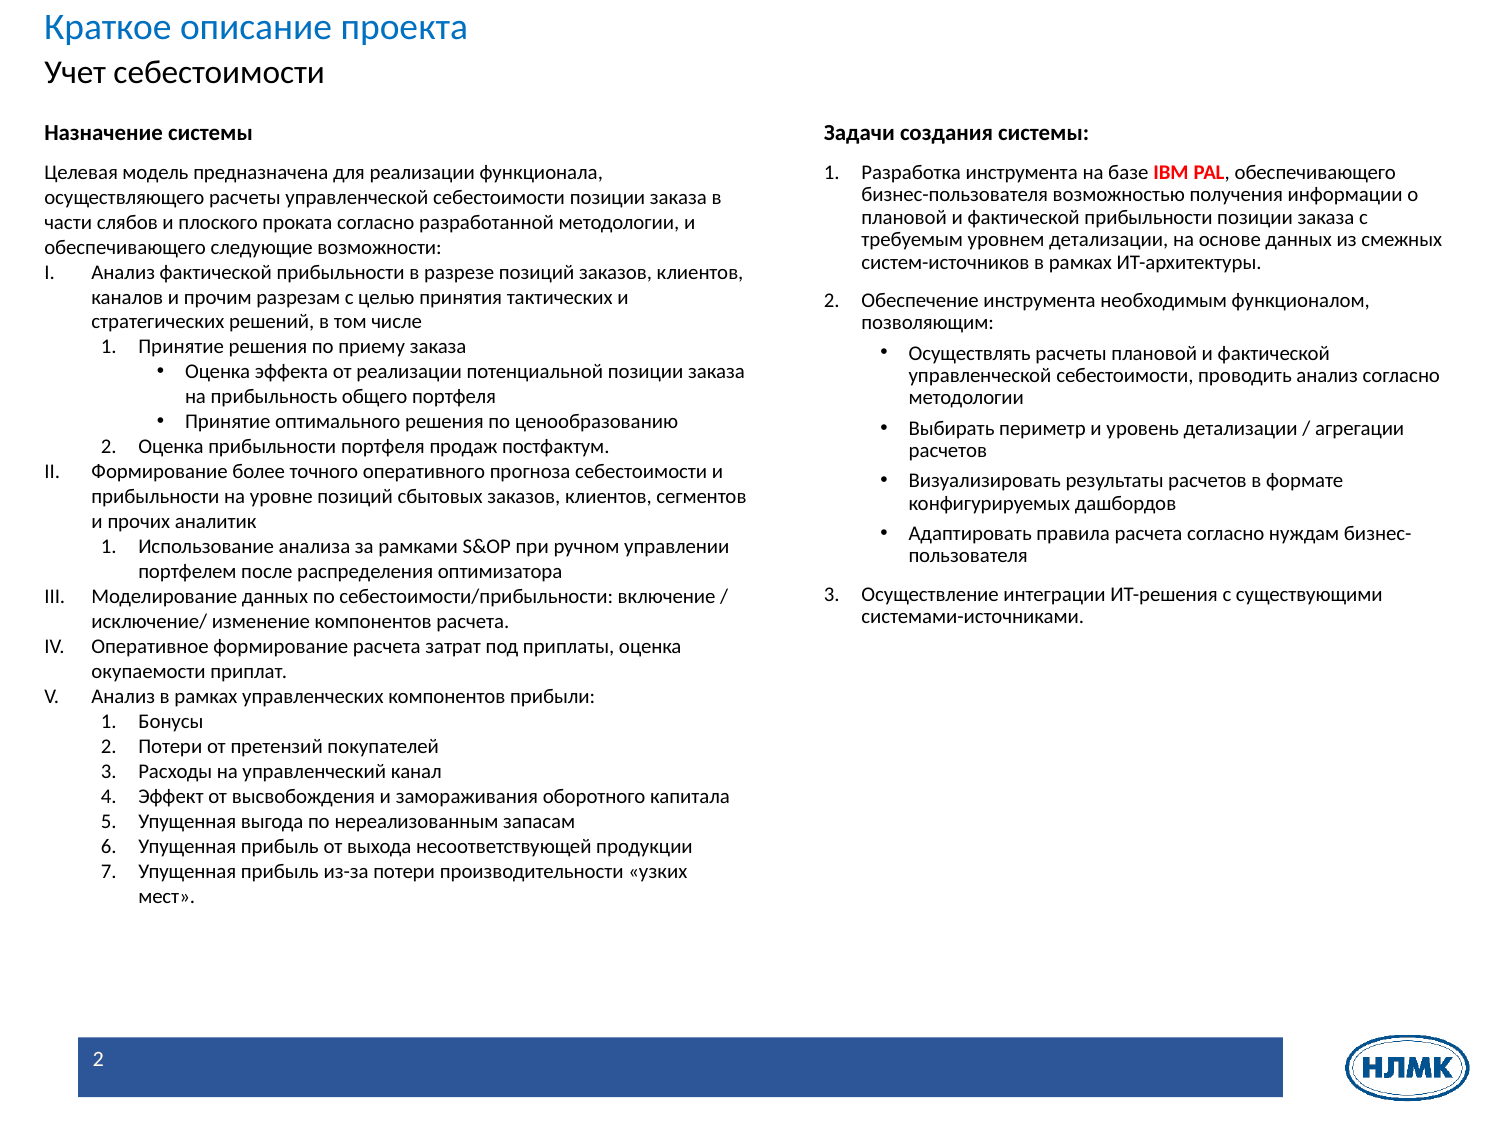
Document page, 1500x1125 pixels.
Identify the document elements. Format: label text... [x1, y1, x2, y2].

list Назначение системы Целевая модель предназначена для реализации функционала, осуществляющего расчеты управленческой себестоимости позиции заказа в части слябов и плоского проката согласно разработанной методологии, и обеспечивающего следующие возможности: Анализ фактической прибыльности в разрезе позиций заказов, клиентов, каналов и прочим разрезам с целью принятия тактических и стратегических решений, в том числе Принятие решения по приему заказа Оценка эффекта от реализации потенциальной позиции заказа на прибыльность общего портфеля Принятие оптимального решения по ценообразованию Оценка прибыльности портфеля продаж постфактум. Формирование более точного оперативного прогноза себестоимости и прибыльности на уровне позиций сбытовых заказов, клиентов, сегментов и прочих аналитик Использование анализа за рамками S&OP при ручном управлении портфелем после распределения оптимизатора Моделирование данных по себестоимости/прибыльности: включение / исключение/ изменение компонентов расчета. Оперативное формирование расчета затрат под приплаты, оценка окупаемости приплат. Анализ в рамках управленческих компонентов прибыли: Бонусы Потери от претензий покупателей Расходы на управленческий канал Эффект от высвобождения и замораживания оборотного капитала Упущенная выгода по нереализованным запасам Упущенная прибыль от выхода несоответствующей продукции Упущенная прибыль из-за потери производительности «узких мест». [29, 113, 762, 811]
text_box Краткое описание проекта [29, 0, 1500, 102]
text_box Учет себестоимости [29, 42, 1424, 98]
picture [1327, 1011, 1487, 1124]
text_box Задачи создания системы: Разработка инструмента на базе IBM PAL, обеспечивающего бизнес-пользователя возможностью получения информации о плановой и фактической прибыльности позиции заказа с требуемым уровнем детализации, на основе данных из смежных систем-источников в рамках ИТ-архитектуры. Обеспечение инструмента необходимым функционалом, позволяющим: Осуществлять расчеты плановой и фактической управленческой себестоимости, проводить анализ согласно методологии Выбирать периметр и уровень детализации / агрегации расчетов Визуализировать результаты расчетов в формате конфигурируемых дашбордов Адаптировать правила расчета согласно нуждам бизнес-пользователя Осуществление интеграции ИТ-решения с существующими системами-источниками. [809, 113, 1471, 811]
